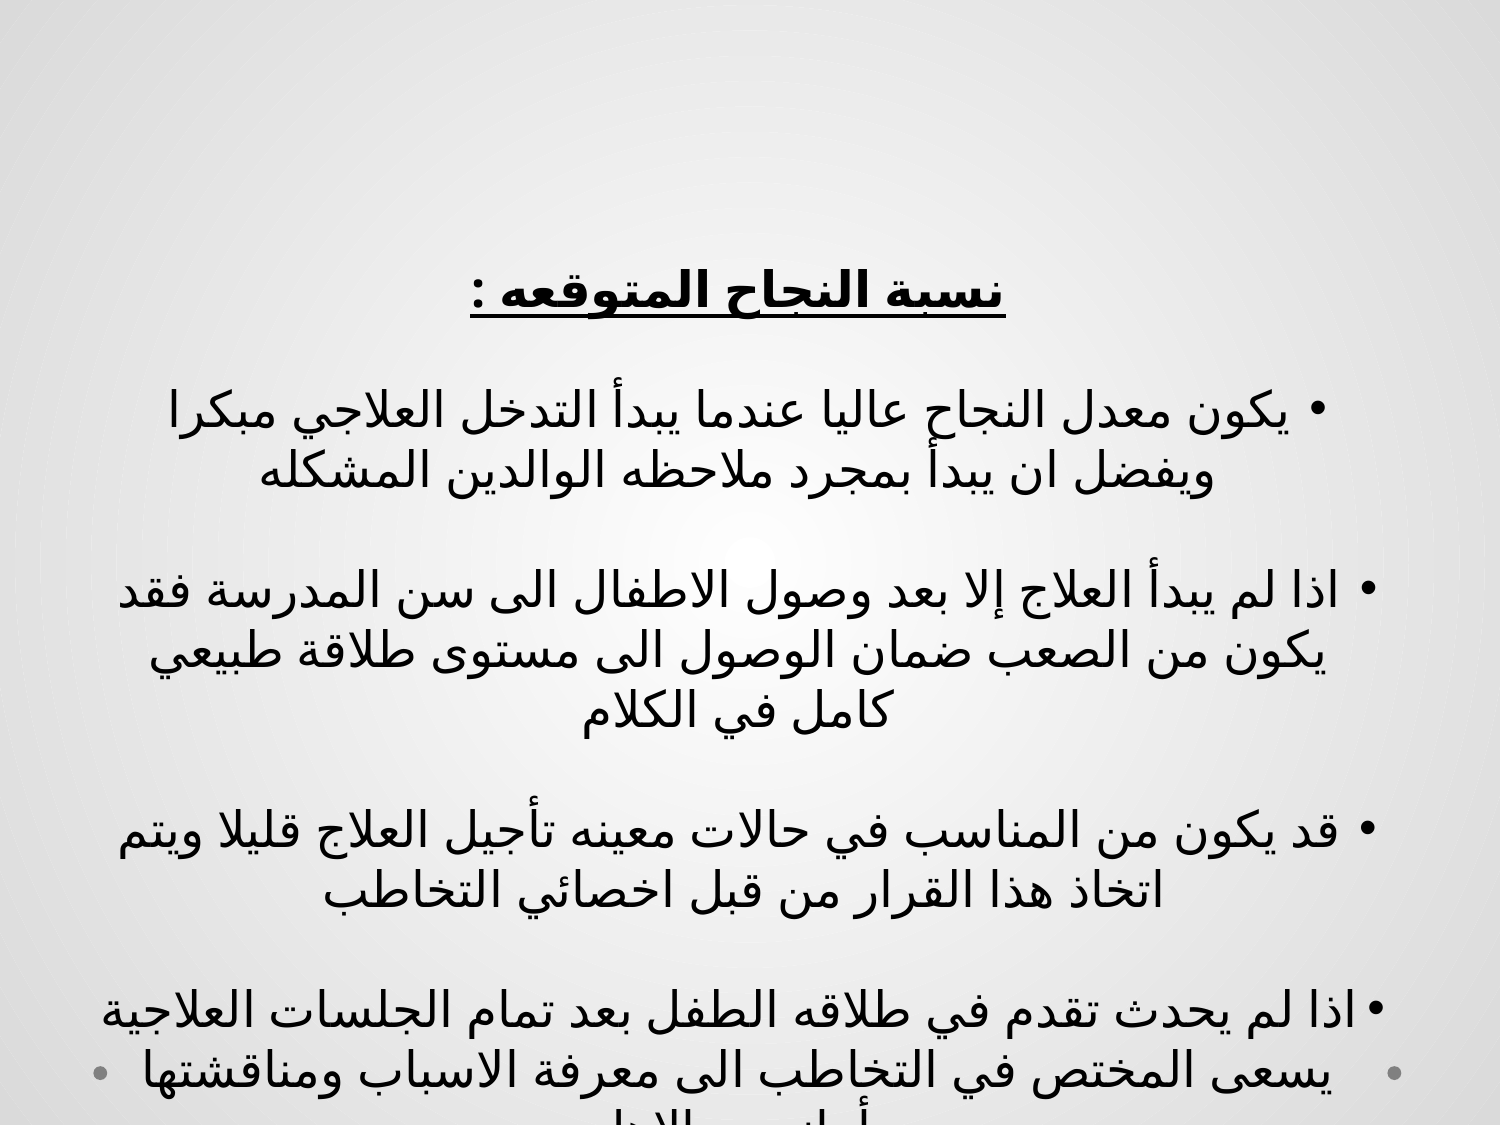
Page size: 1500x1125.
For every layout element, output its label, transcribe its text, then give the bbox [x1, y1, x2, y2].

text_box نسبة النجاح المتوقعه : يكون معدل النجاح عاليا عندما يبدأ التدخل العلاجي مبكرا ويفضل ان يبدأ بمجرد ملاحظه الوالدين المشكله اذا لم يبدأ العلاج إلا بعد وصول الاطفال الى سن المدرسة فقد يكون من الصعب ضمان الوصول الى مستوى طلاقة طبيعي كامل في الكلام قد يكون من المناسب في حالات معينه تأجيل العلاج قليلا ويتم اتخاذ هذا القرار من قبل اخصائي التخاطب اذا لم يحدث تقدم في طلاقه الطفل بعد تمام الجلسات العلاجية يسعى المختص في التخاطب الى معرفة الاسباب ومناقشتها بأمانه مع الاهل [76, 249, 1400, 1125]
